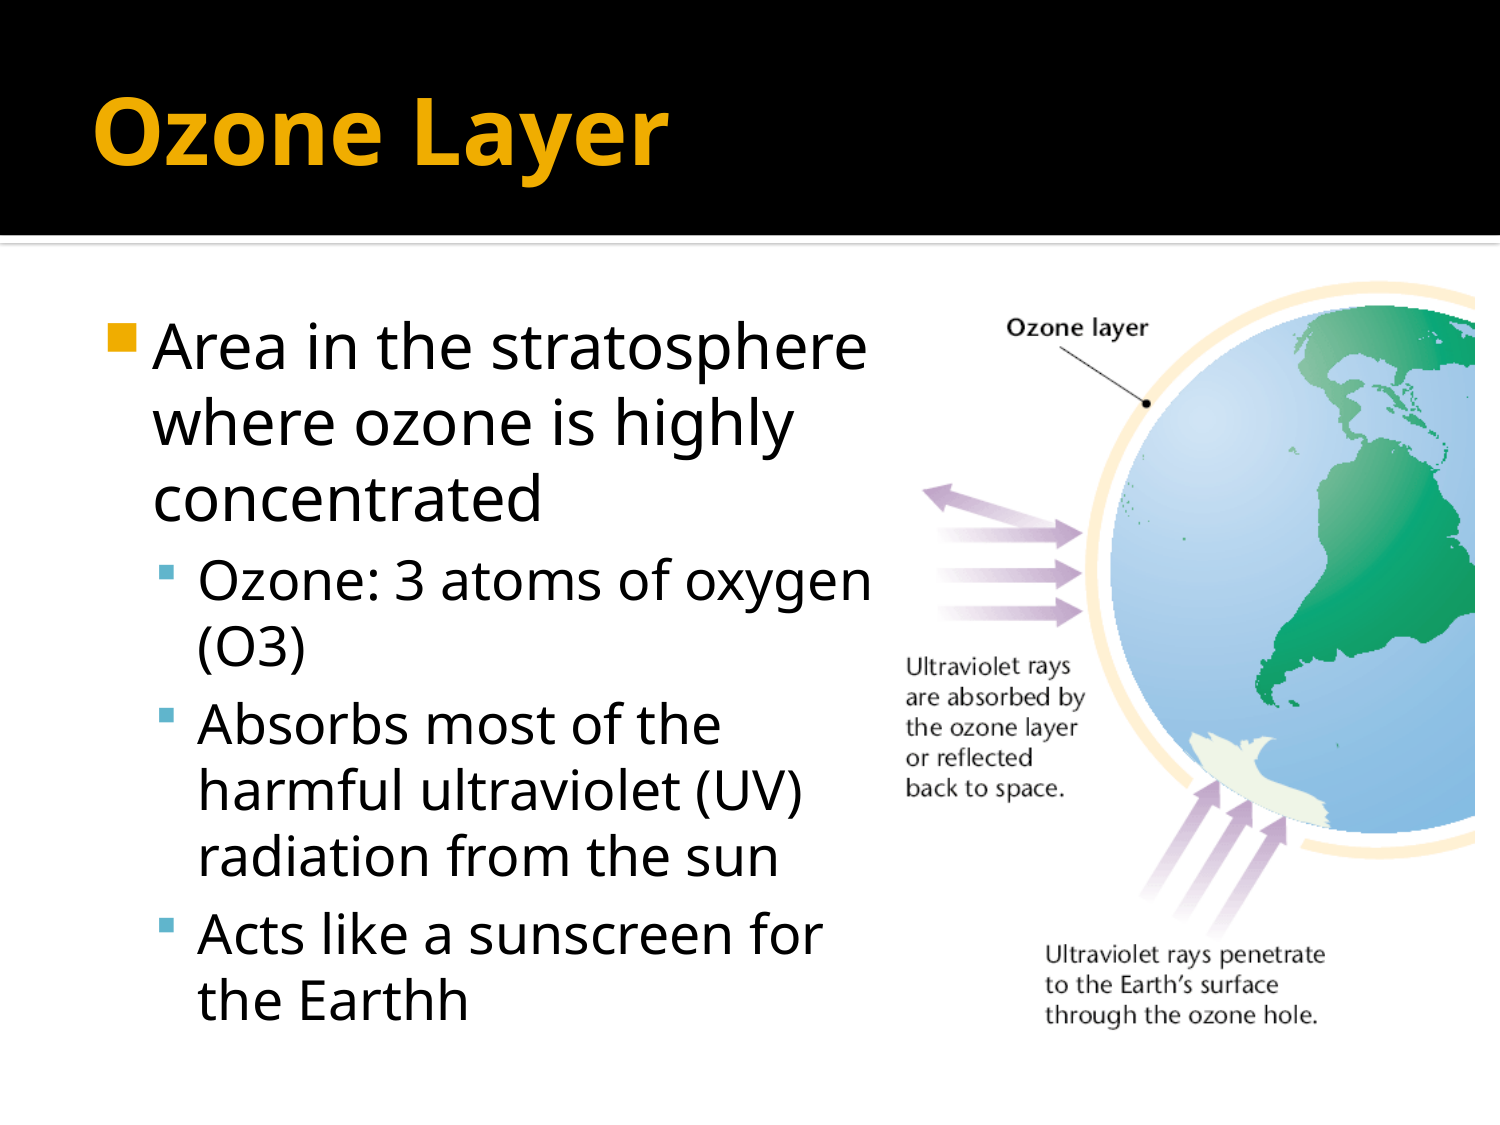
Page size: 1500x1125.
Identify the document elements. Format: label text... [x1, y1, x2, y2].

list Area in the stratosphere where ozone is highly concentrated Ozone: 3 atoms of oxygen (O3) Absorbs most of the harmful ultraviolet (UV) radiation from the sun Acts like a sunscreen for the Earthh [75, 291, 900, 1050]
title Ozone Layer [75, 25, 1425, 231]
picture [887, 274, 1475, 1038]
